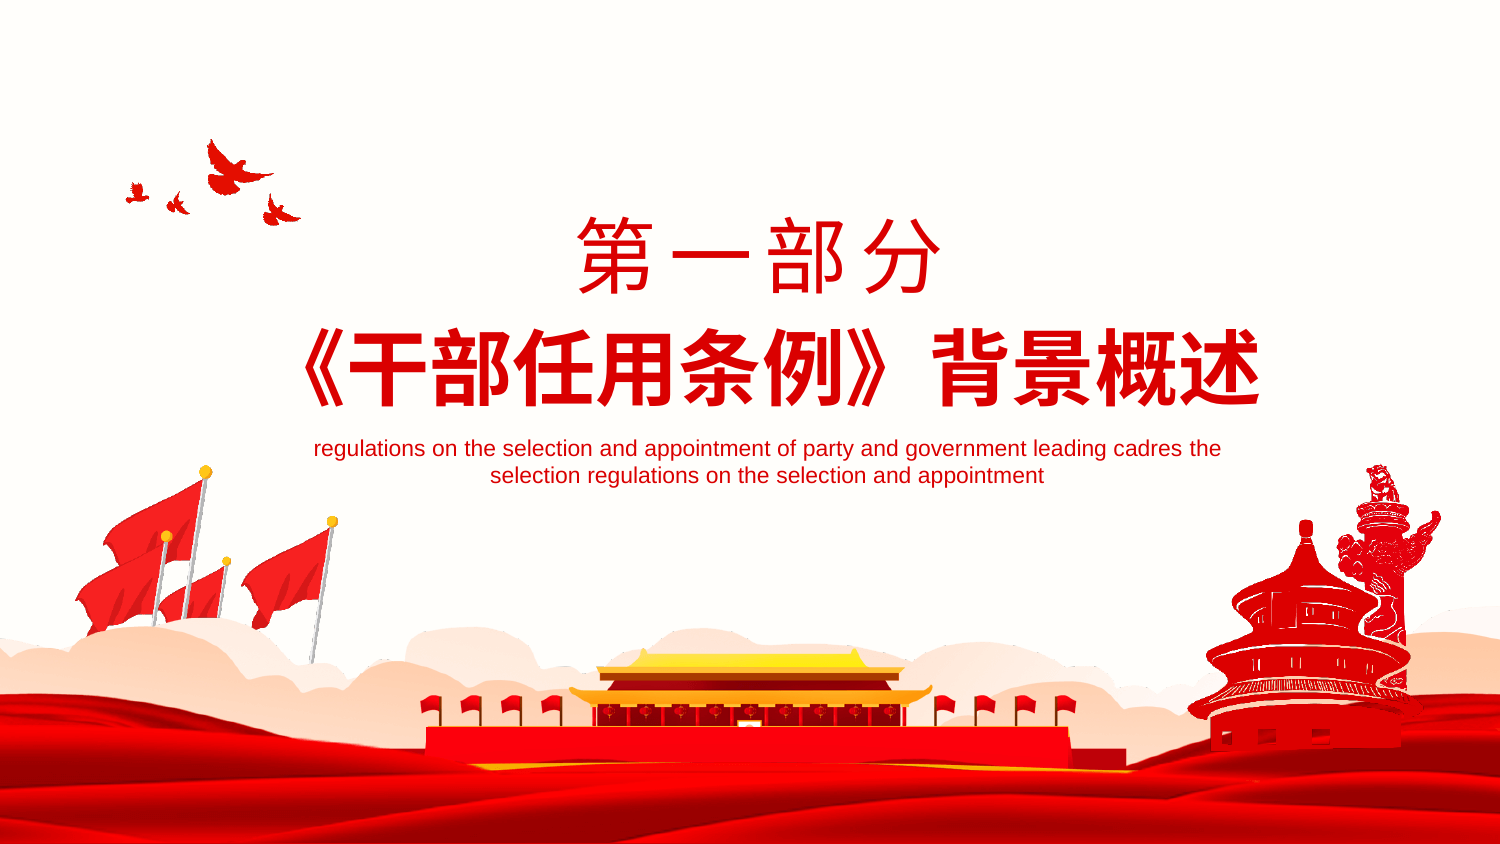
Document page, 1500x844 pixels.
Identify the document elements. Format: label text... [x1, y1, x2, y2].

text_box 《干部任用条例》背景概述 [248, 309, 1277, 425]
text_box 第一部分 [558, 196, 959, 312]
picture [0, 446, 1500, 844]
picture [93, 93, 319, 289]
text_box regulations on the selection and appointment of party and government leading cadres the selection regulations on the selection and appointment [284, 426, 1250, 496]
